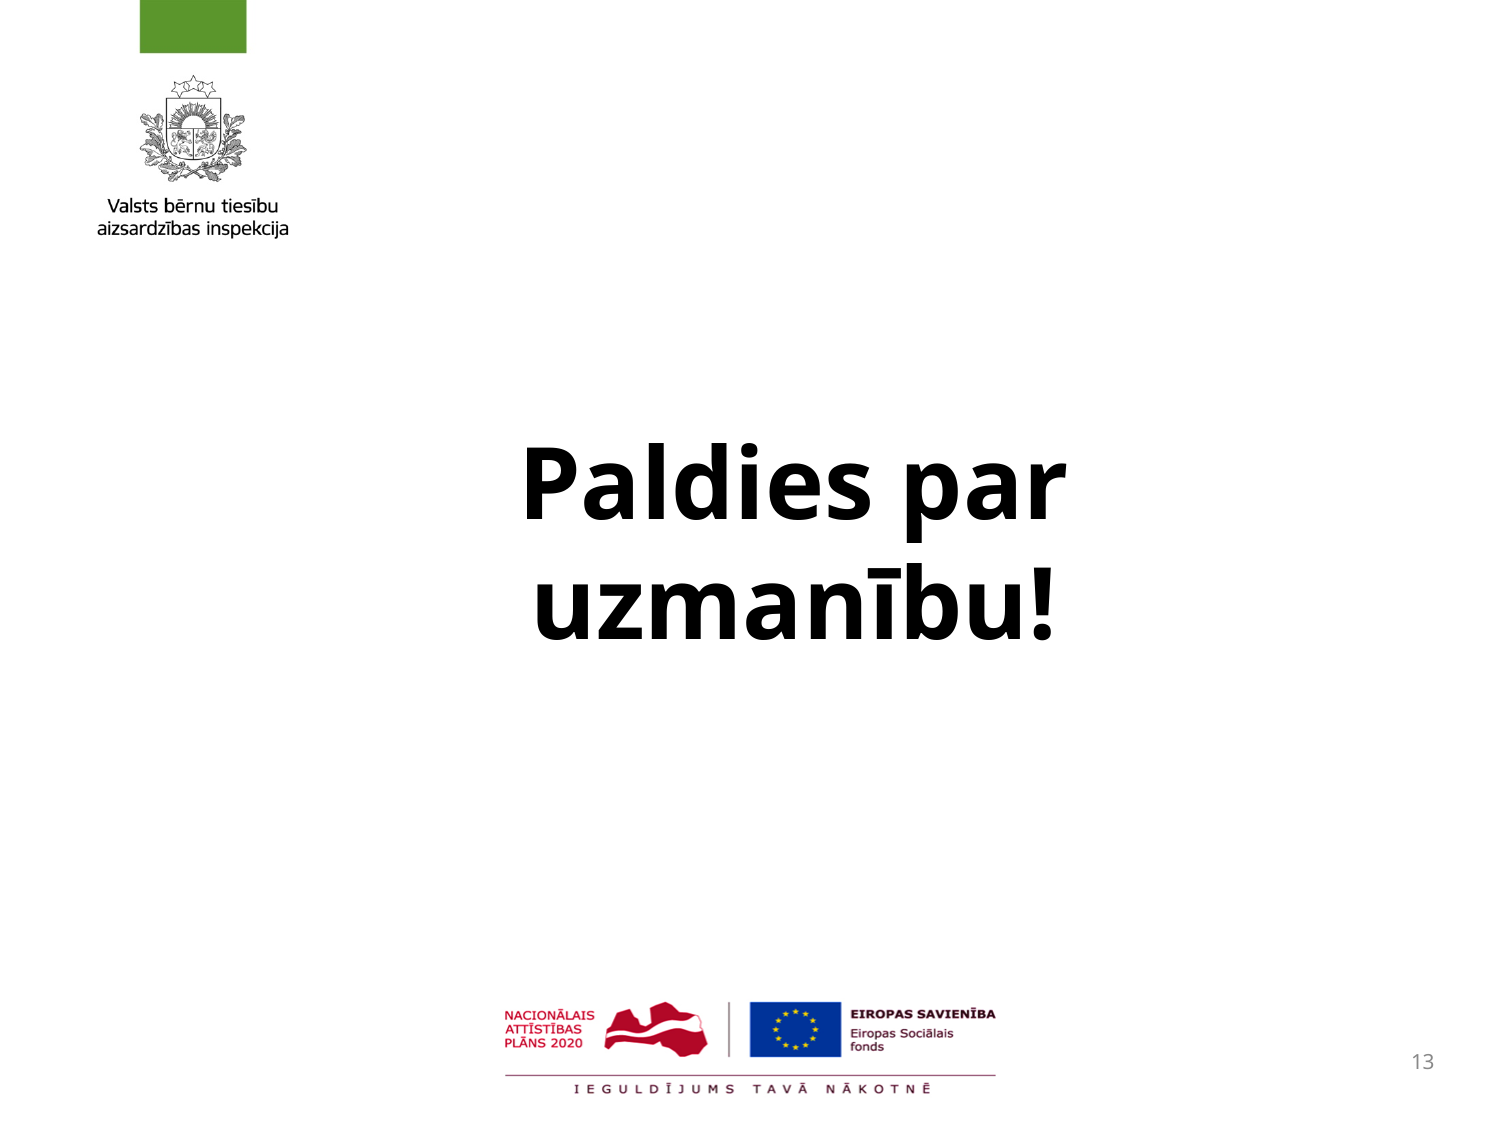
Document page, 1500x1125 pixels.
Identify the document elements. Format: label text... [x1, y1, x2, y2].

list Paldies par uzmanību! [104, 271, 1330, 990]
picture [48, 0, 338, 321]
slide_number 13 [1353, 1037, 1450, 1088]
picture [462, 978, 1038, 1125]
